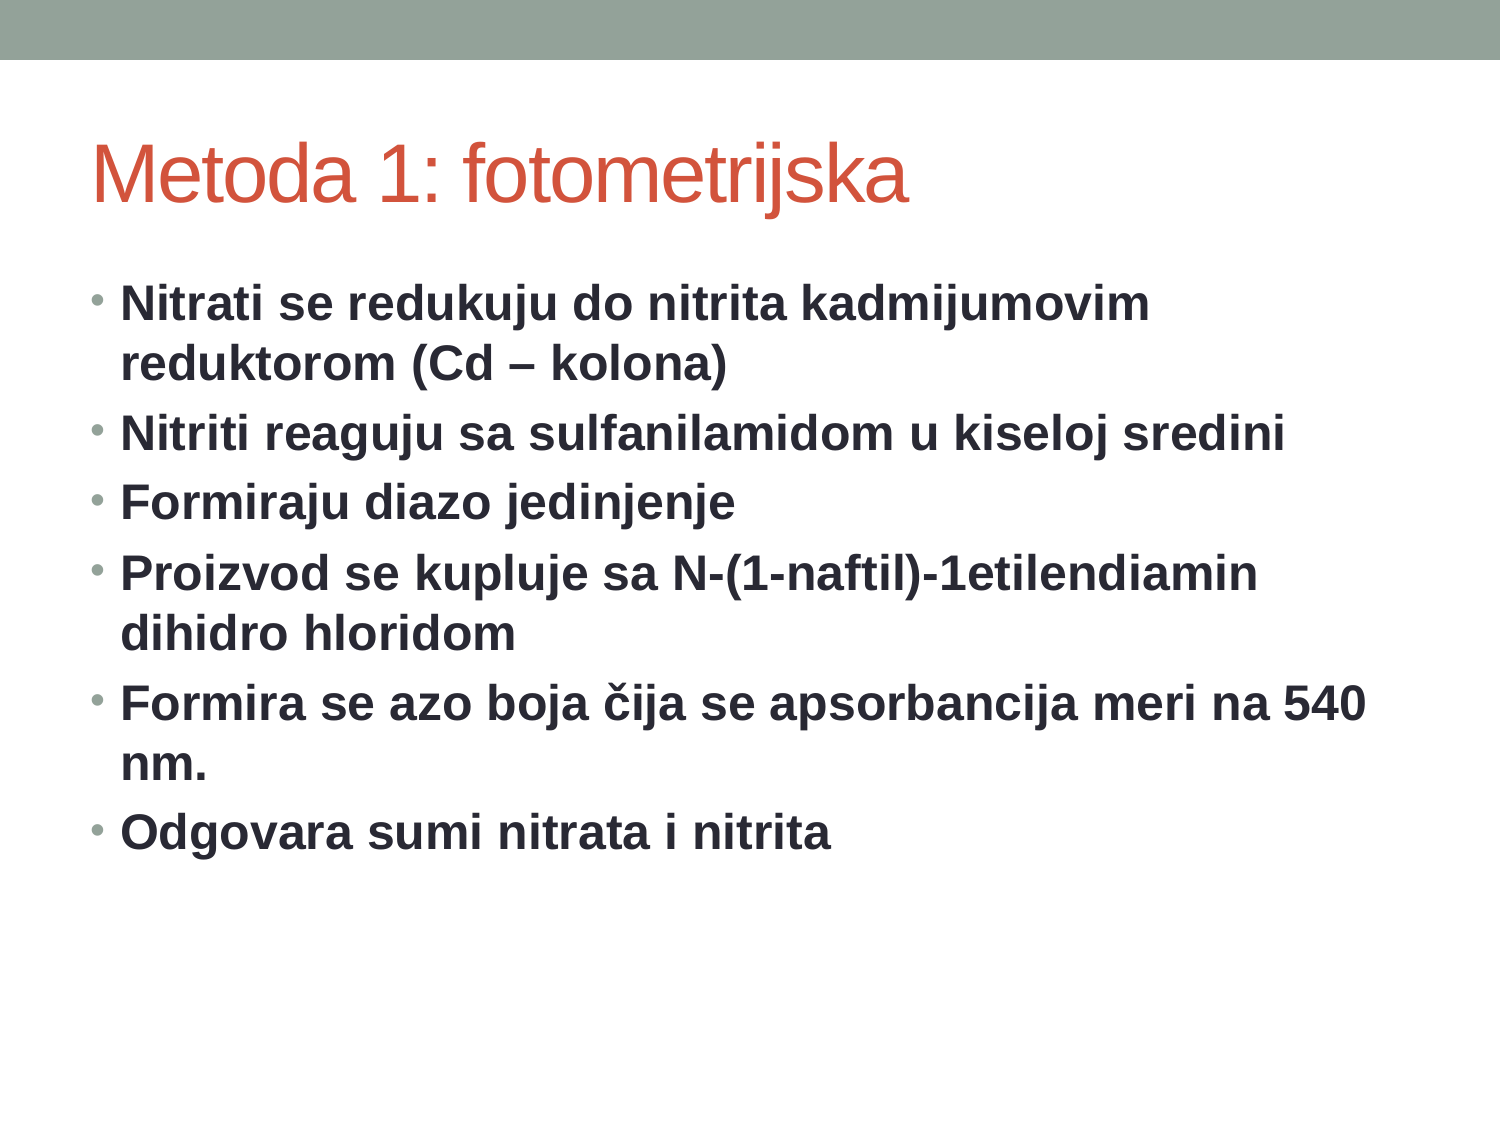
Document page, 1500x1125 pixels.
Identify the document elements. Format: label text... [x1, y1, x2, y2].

list Nitrati se redukuju do nitrita kadmijumovim reduktorom (Cd – kolona) Nitriti reaguju sa sulfanilamidom u kiseloj sredini Formiraju diazo jedinjenje Proizvod se kupluje sa N-(1-naftil)-1etilendiamin dihidro hloridom Formira se azo boja čija se apsorbancija meri na 540 nm. Odgovara sumi nitrata i nitrita [75, 262, 1425, 1063]
title Metoda 1: fotometrijska [75, 87, 1425, 250]
